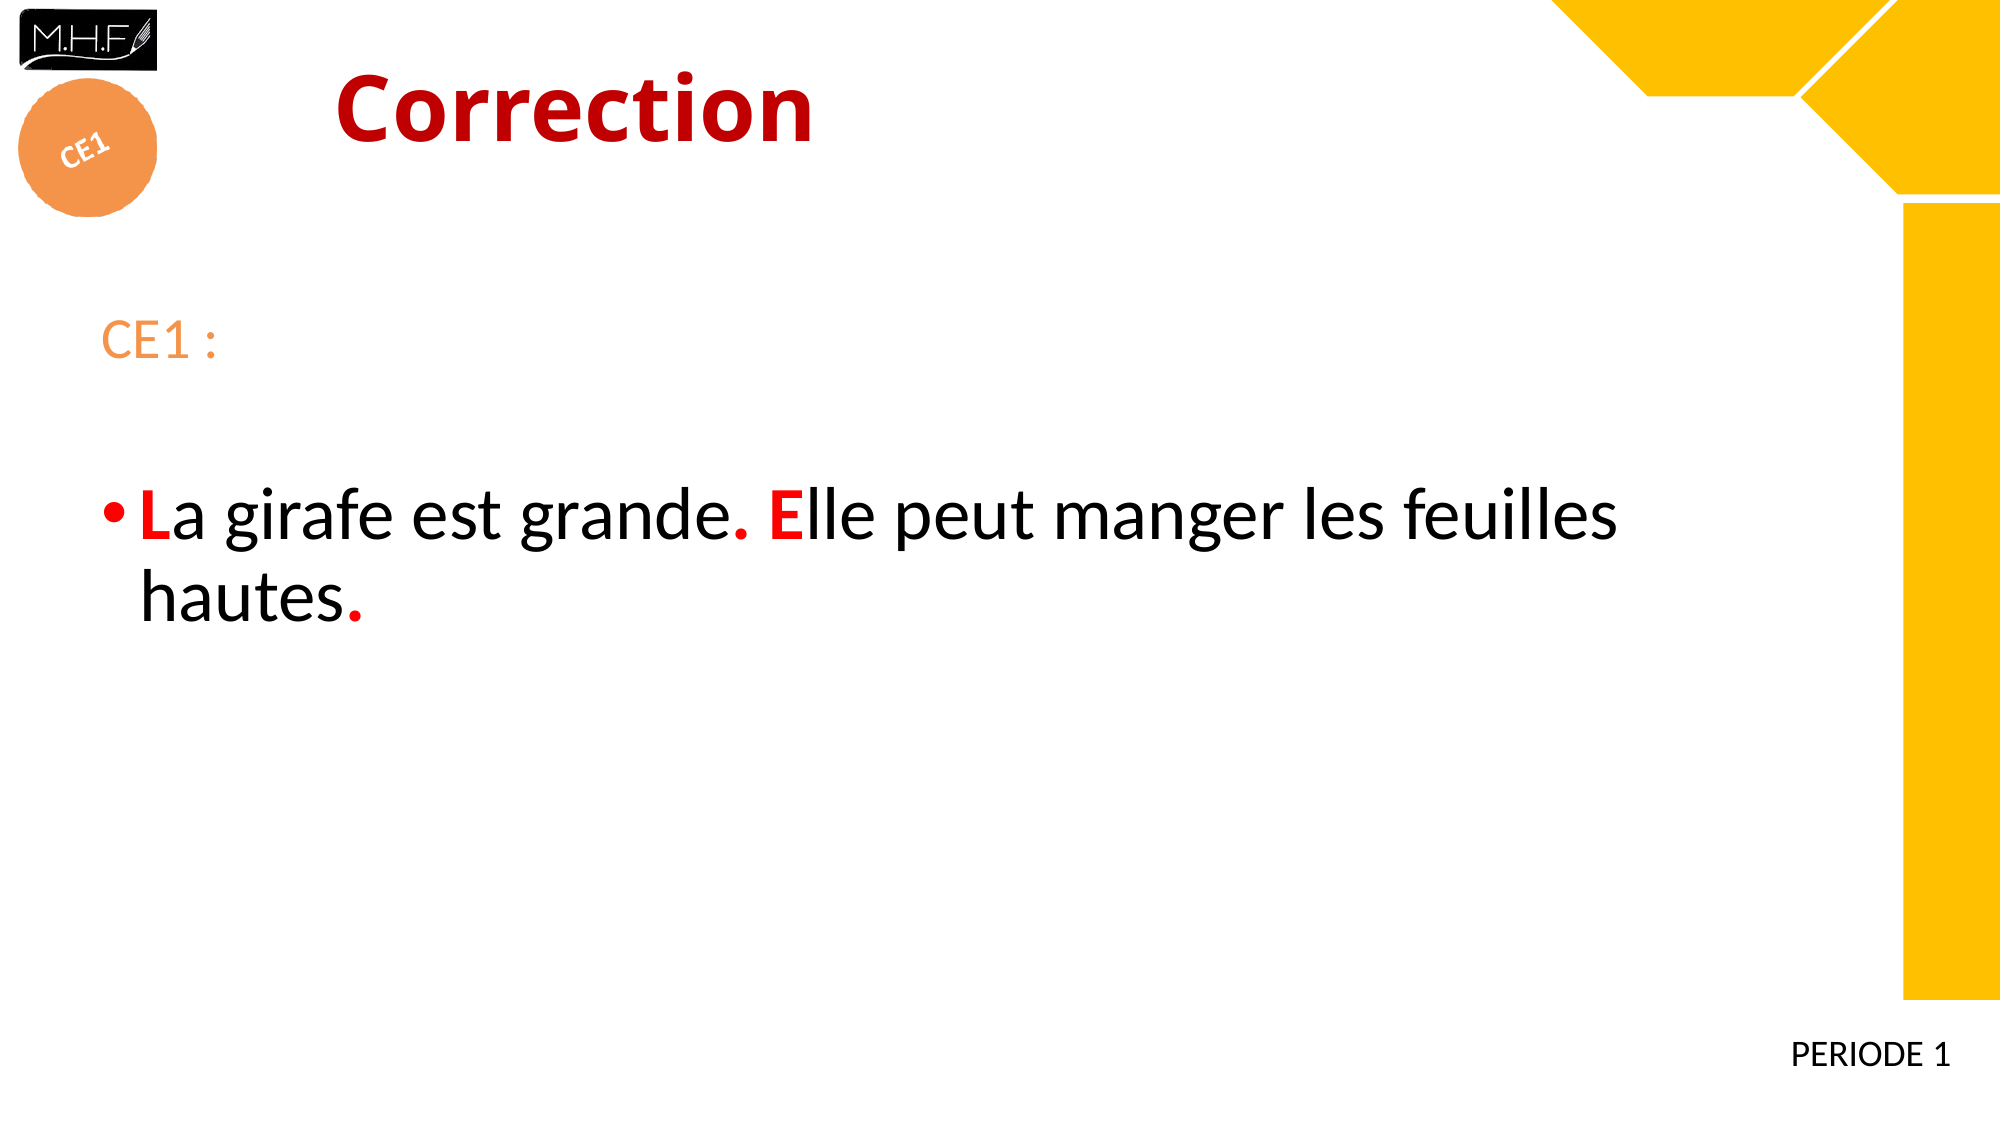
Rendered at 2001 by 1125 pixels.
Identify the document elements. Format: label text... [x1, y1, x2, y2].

picture [16, 7, 157, 74]
list CE1 : La girafe est grande. Elle peut manger les feuilles hautes. [86, 300, 1801, 1015]
text_box [1031, 299, 1853, 1014]
text_box [1799, 0, 2000, 196]
picture [18, 78, 157, 218]
text_box [1902, 202, 2000, 1001]
text_box PERIODE 1 [1362, 1021, 1967, 1125]
title Correction [318, 3, 1865, 221]
text_box [1549, 0, 1892, 98]
